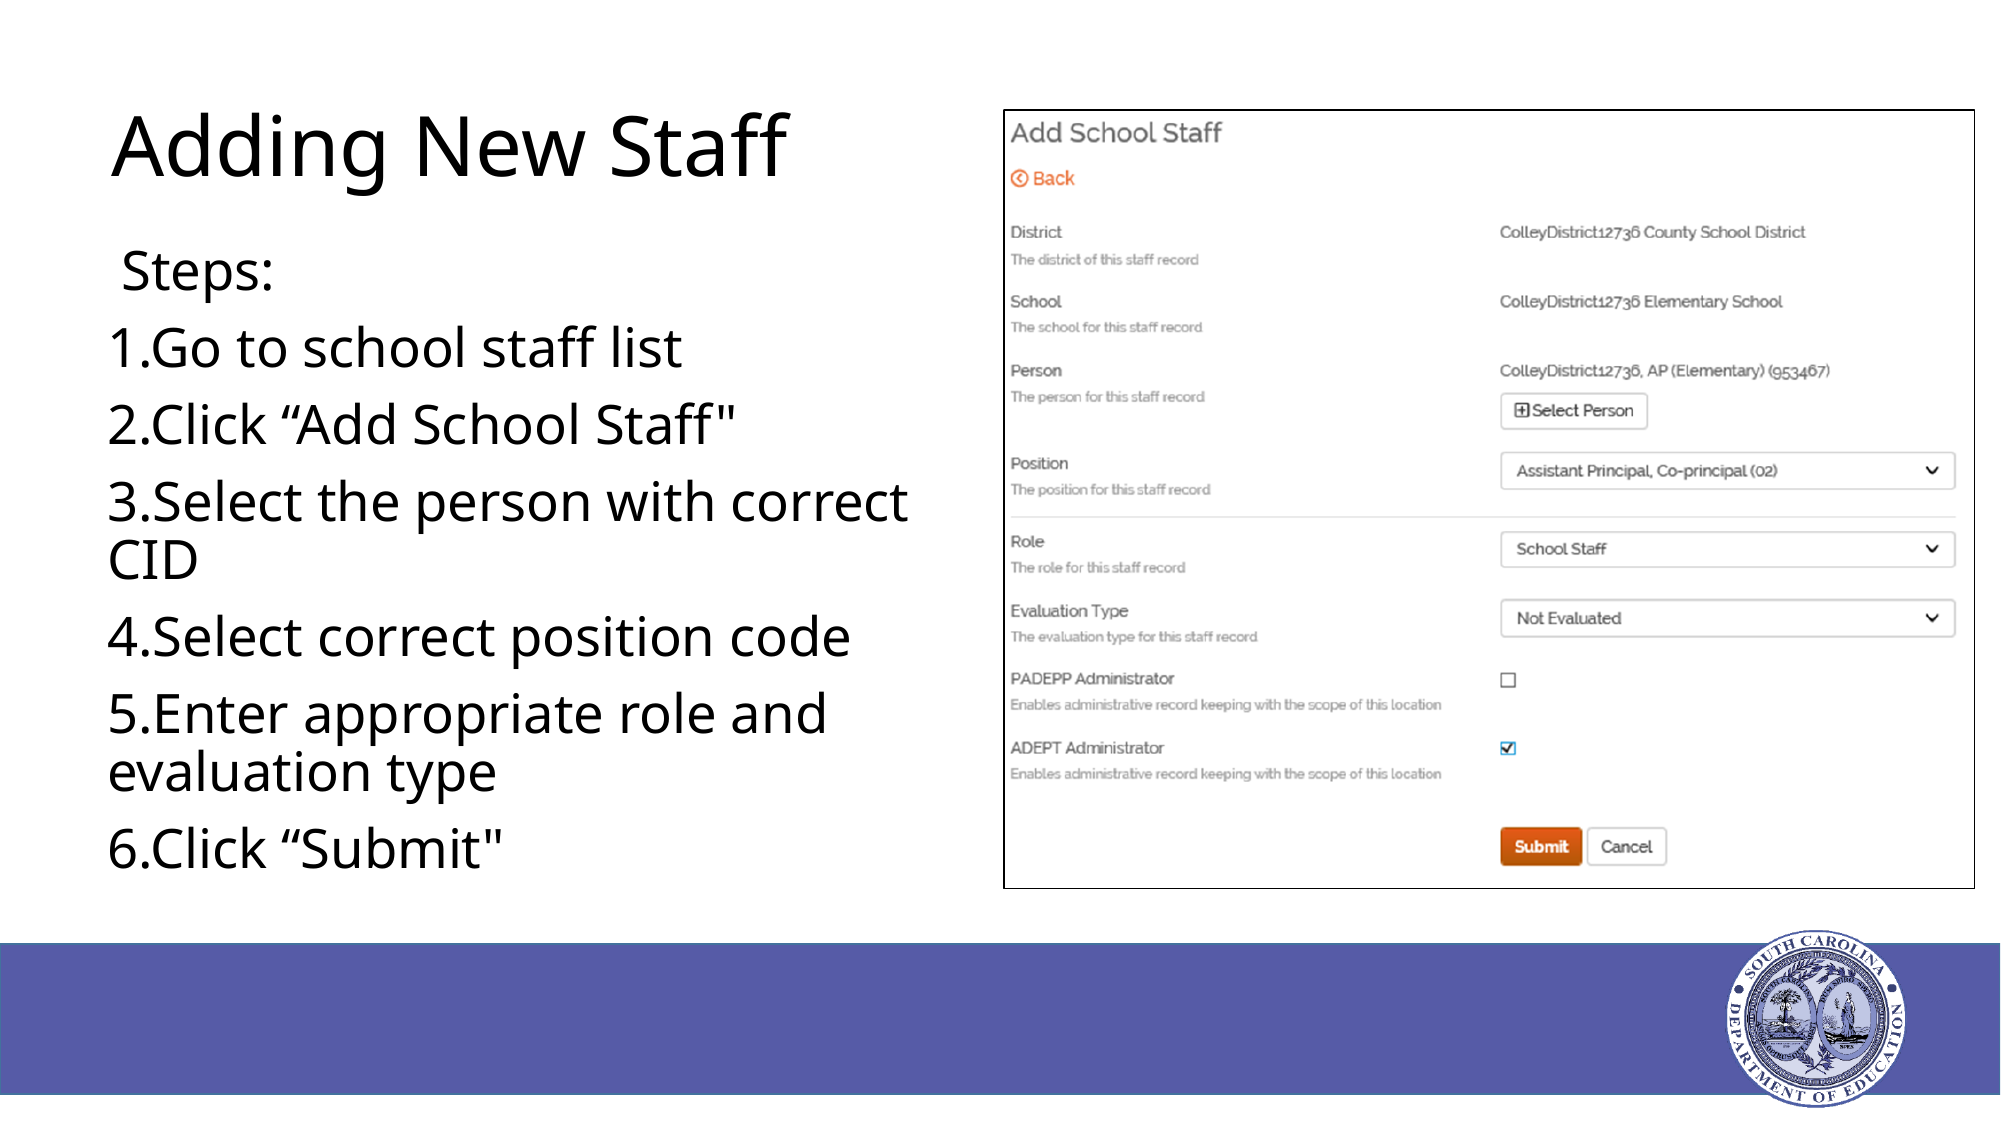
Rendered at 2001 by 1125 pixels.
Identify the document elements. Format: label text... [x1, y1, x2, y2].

list Steps: 1.Go to school staff list 2.Click “Add School Staff" 3.Select the person with correct CID 4.Select correct position code 5.Enter appropriate role and evaluation type 6.Click “Submit" [92, 236, 997, 889]
picture [1723, 928, 1907, 1109]
title Adding New Staff [96, 59, 1897, 240]
picture [1003, 109, 1975, 889]
